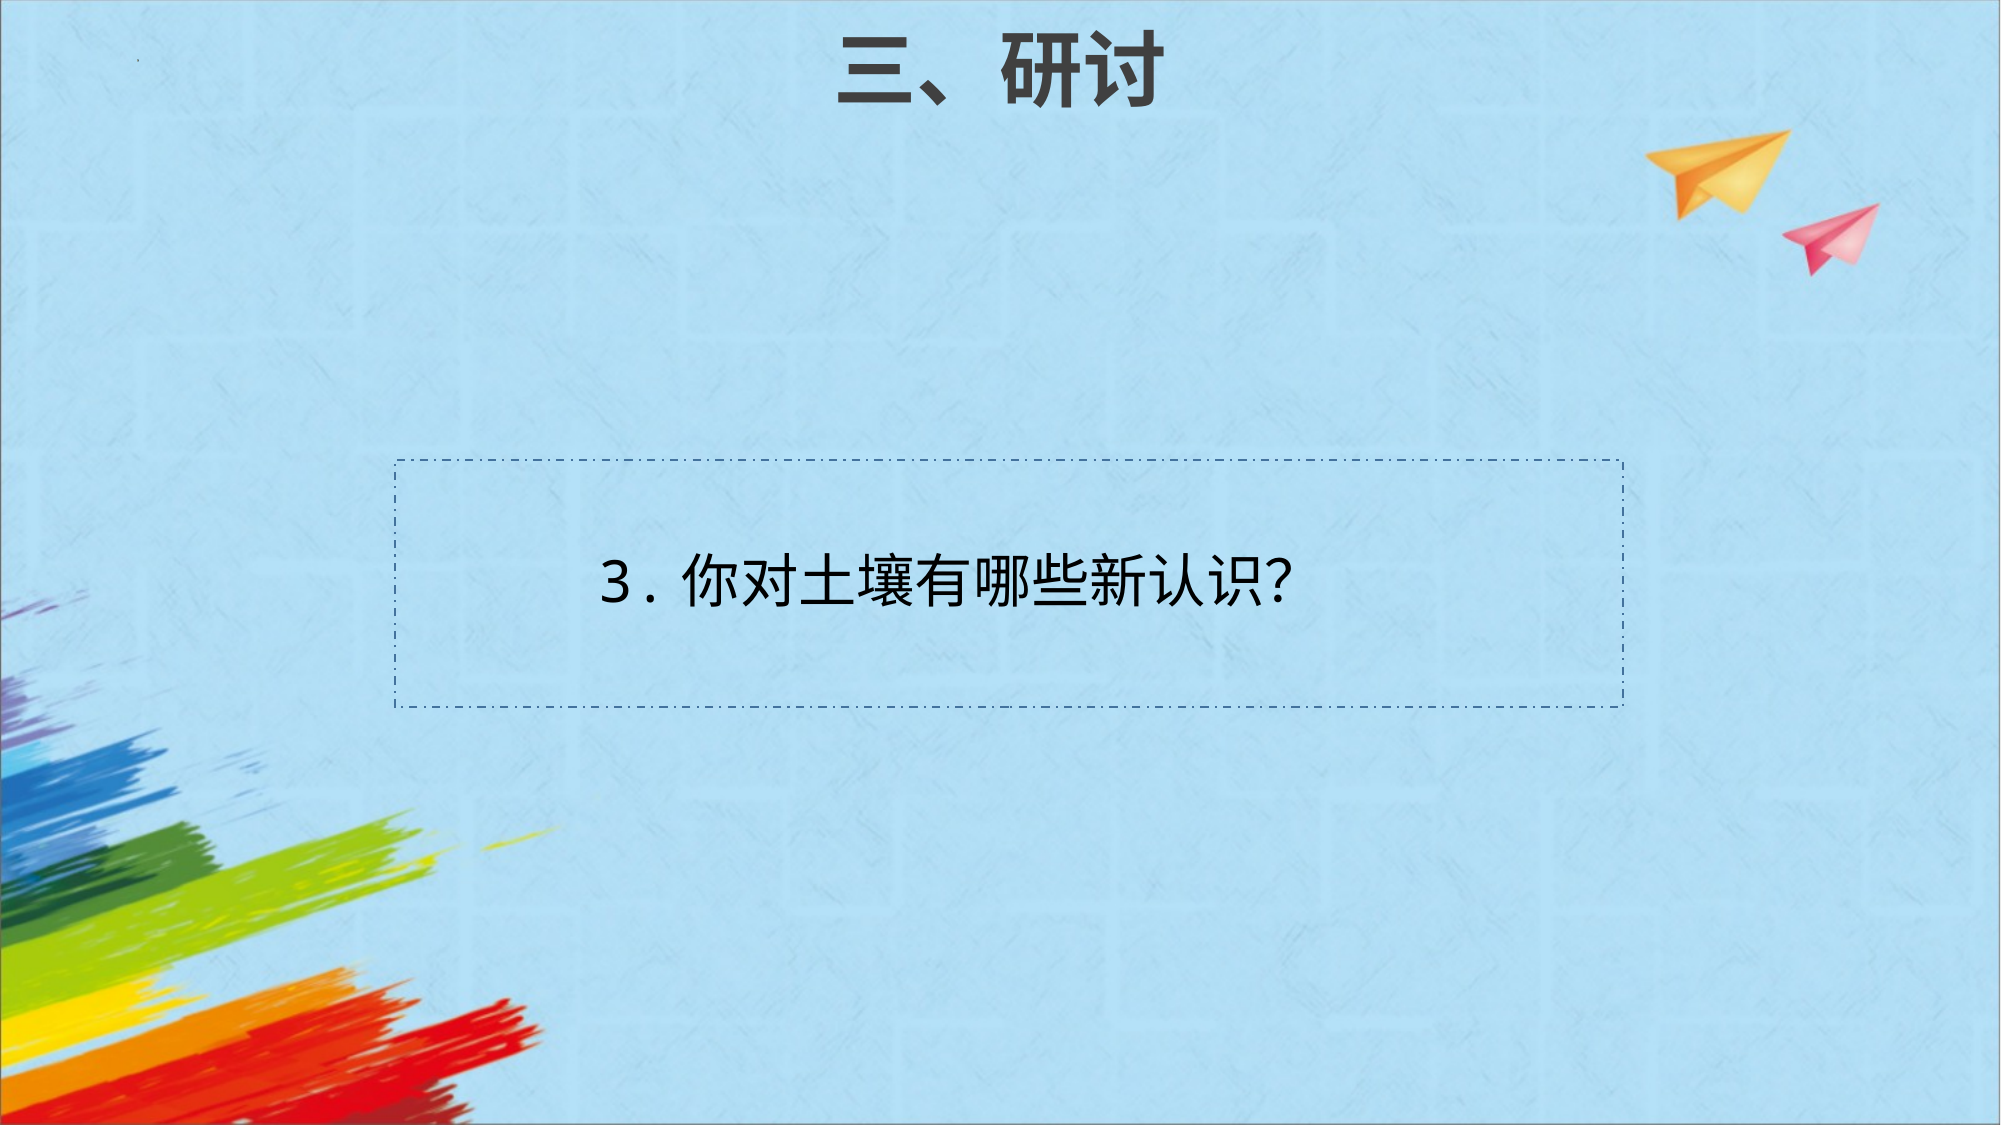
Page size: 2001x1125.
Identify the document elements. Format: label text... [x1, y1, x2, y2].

title 三、研讨 [137, 0, 1863, 135]
picture [0, 0, 2001, 1125]
text_box [394, 459, 1624, 708]
